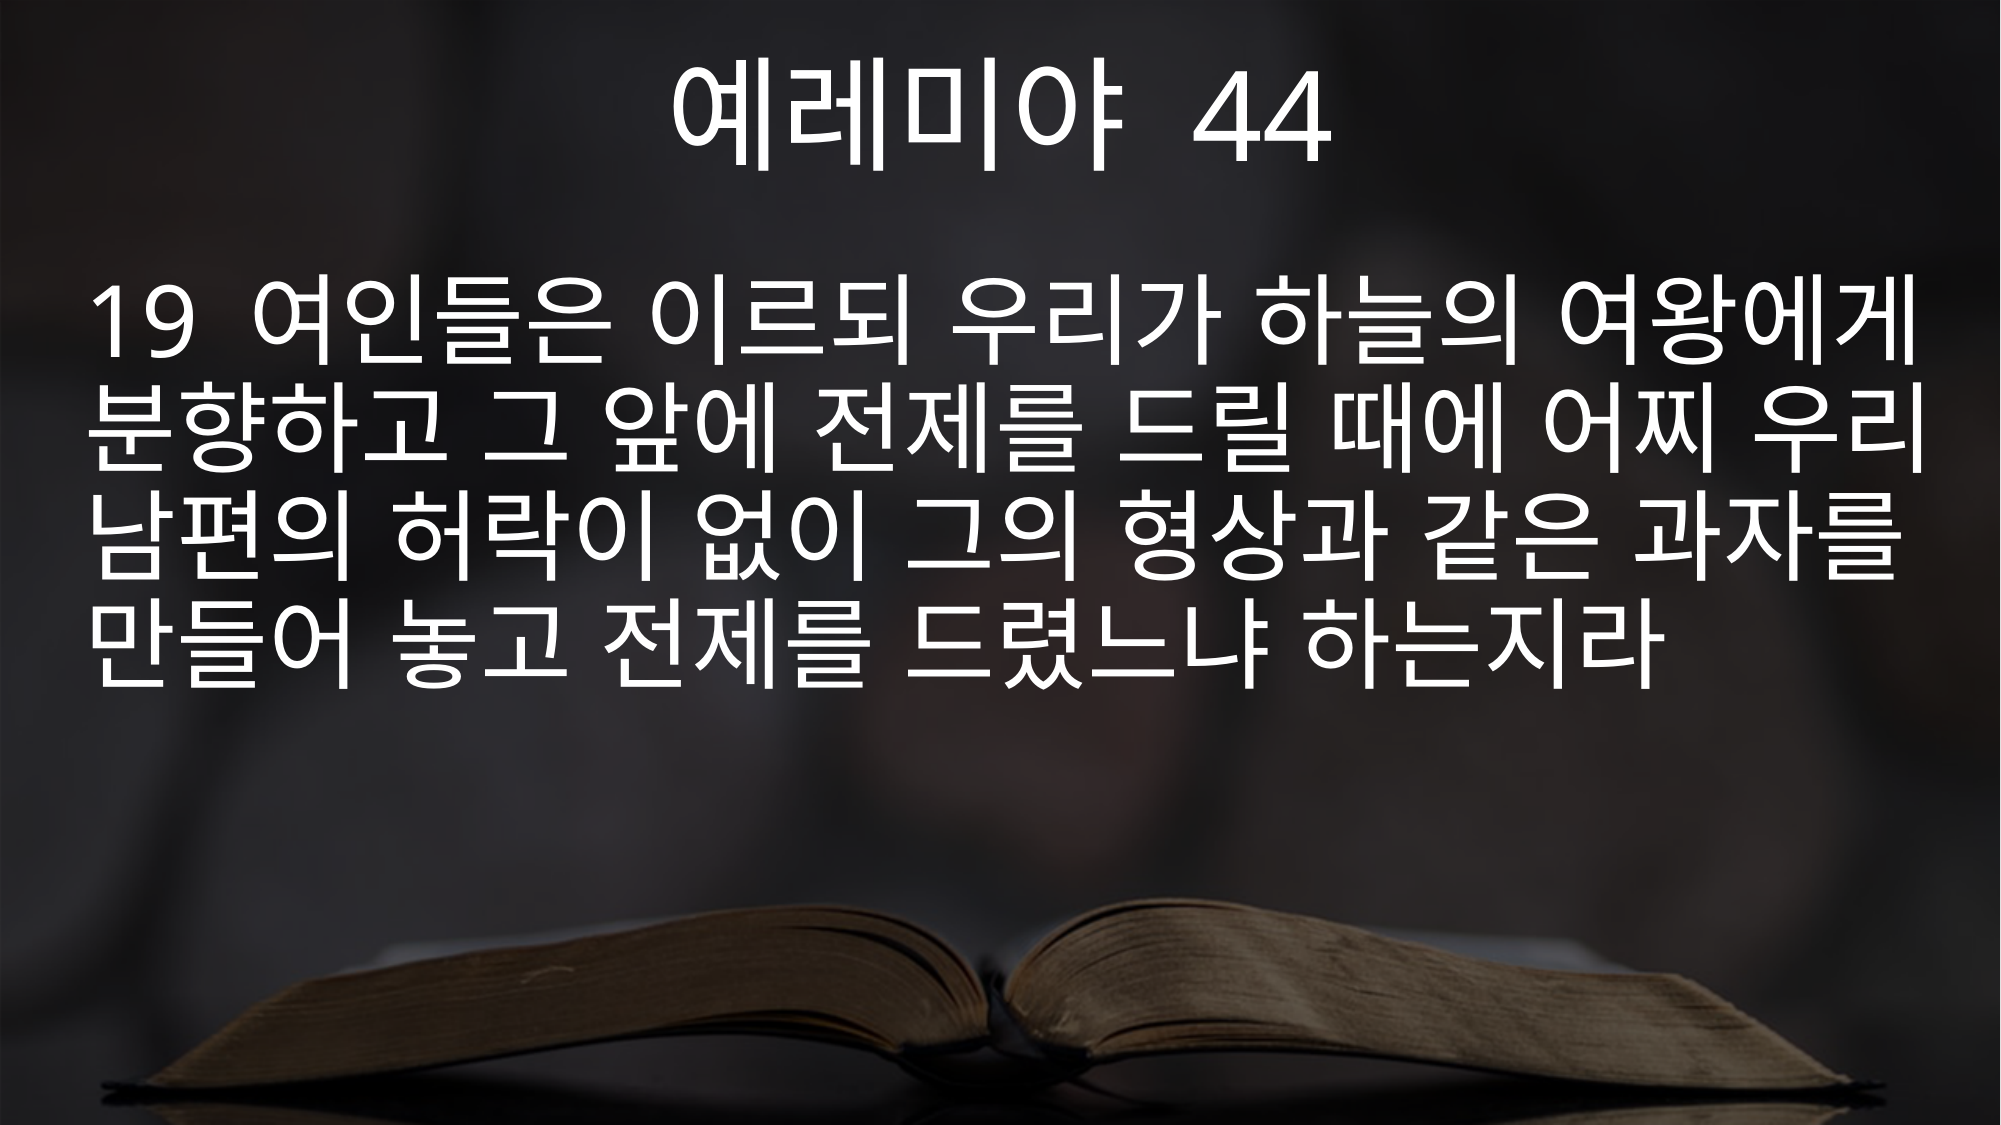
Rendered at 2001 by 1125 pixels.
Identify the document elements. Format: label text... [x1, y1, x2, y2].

picture [0, 0, 2001, 1125]
list 19 여인들은 이르되 우리가 하늘의 여왕에게 분향하고 그 앞에 전제를 드릴 때에 어찌 우리 남편의 허락이 없이 그의 형상과 같은 과자를 만들어 놓고 전제를 드렸느냐 하는지라 [69, 263, 1953, 423]
footer 예레미야 44 [0, 32, 2000, 192]
